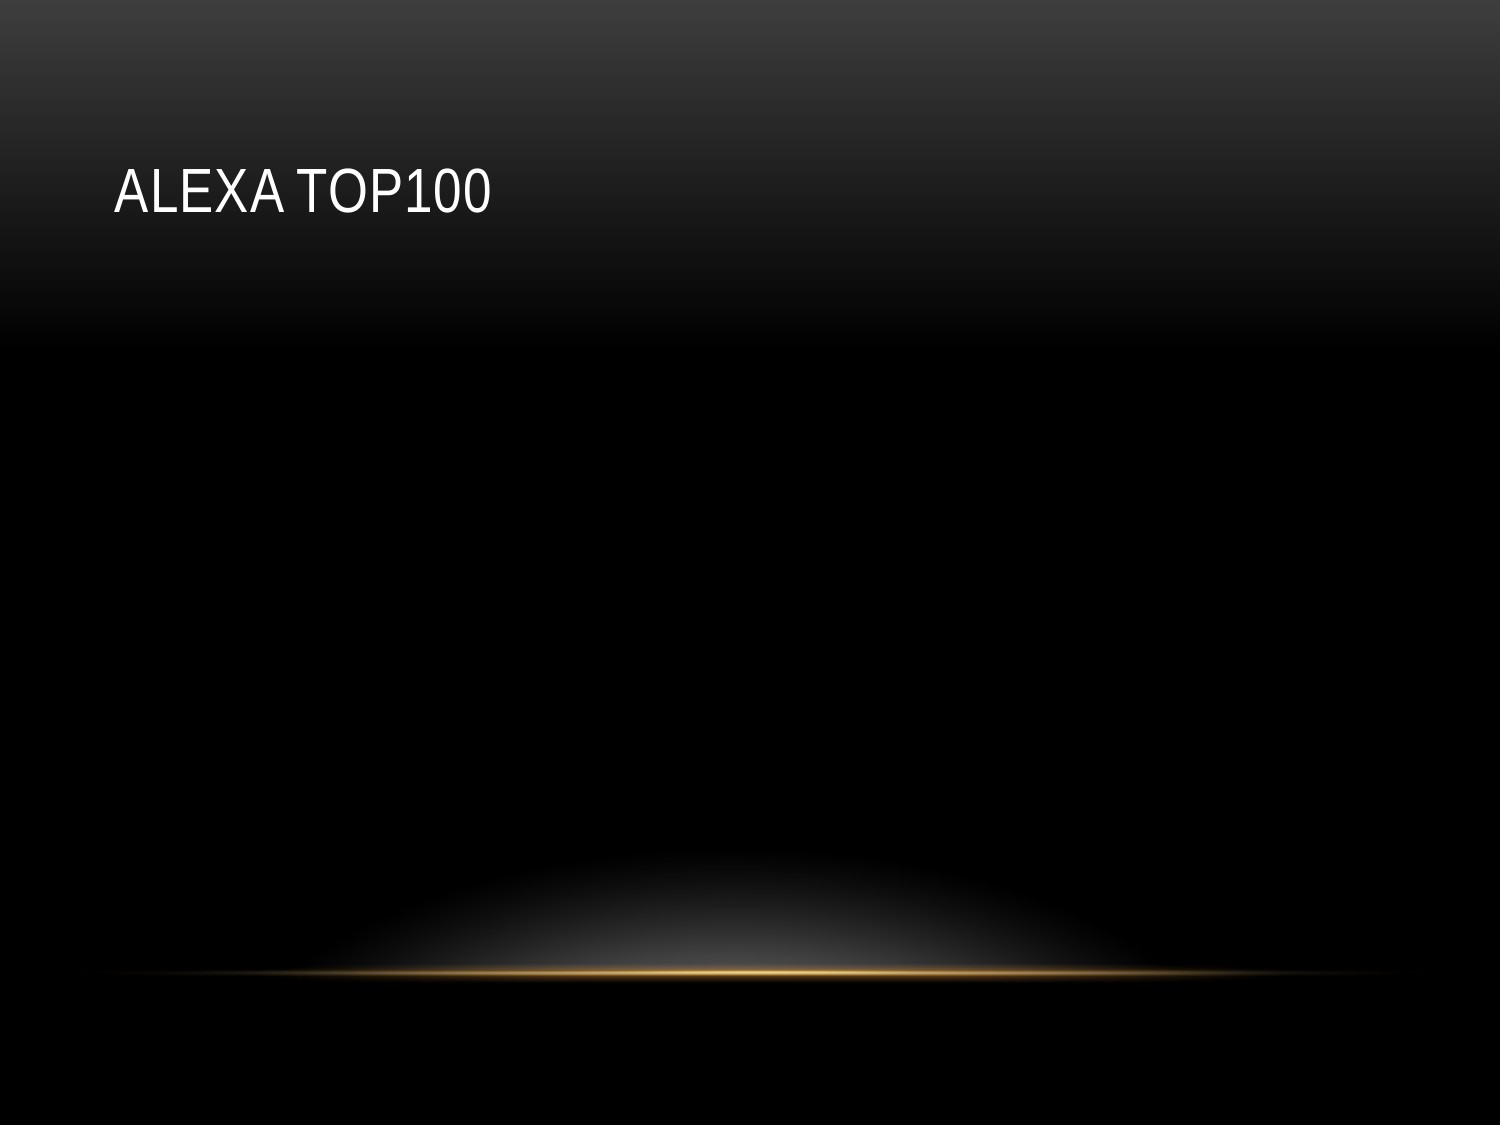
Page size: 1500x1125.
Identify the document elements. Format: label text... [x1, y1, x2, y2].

picture [0, 0, 1500, 1125]
title Alexa top100 [99, 45, 1400, 233]
